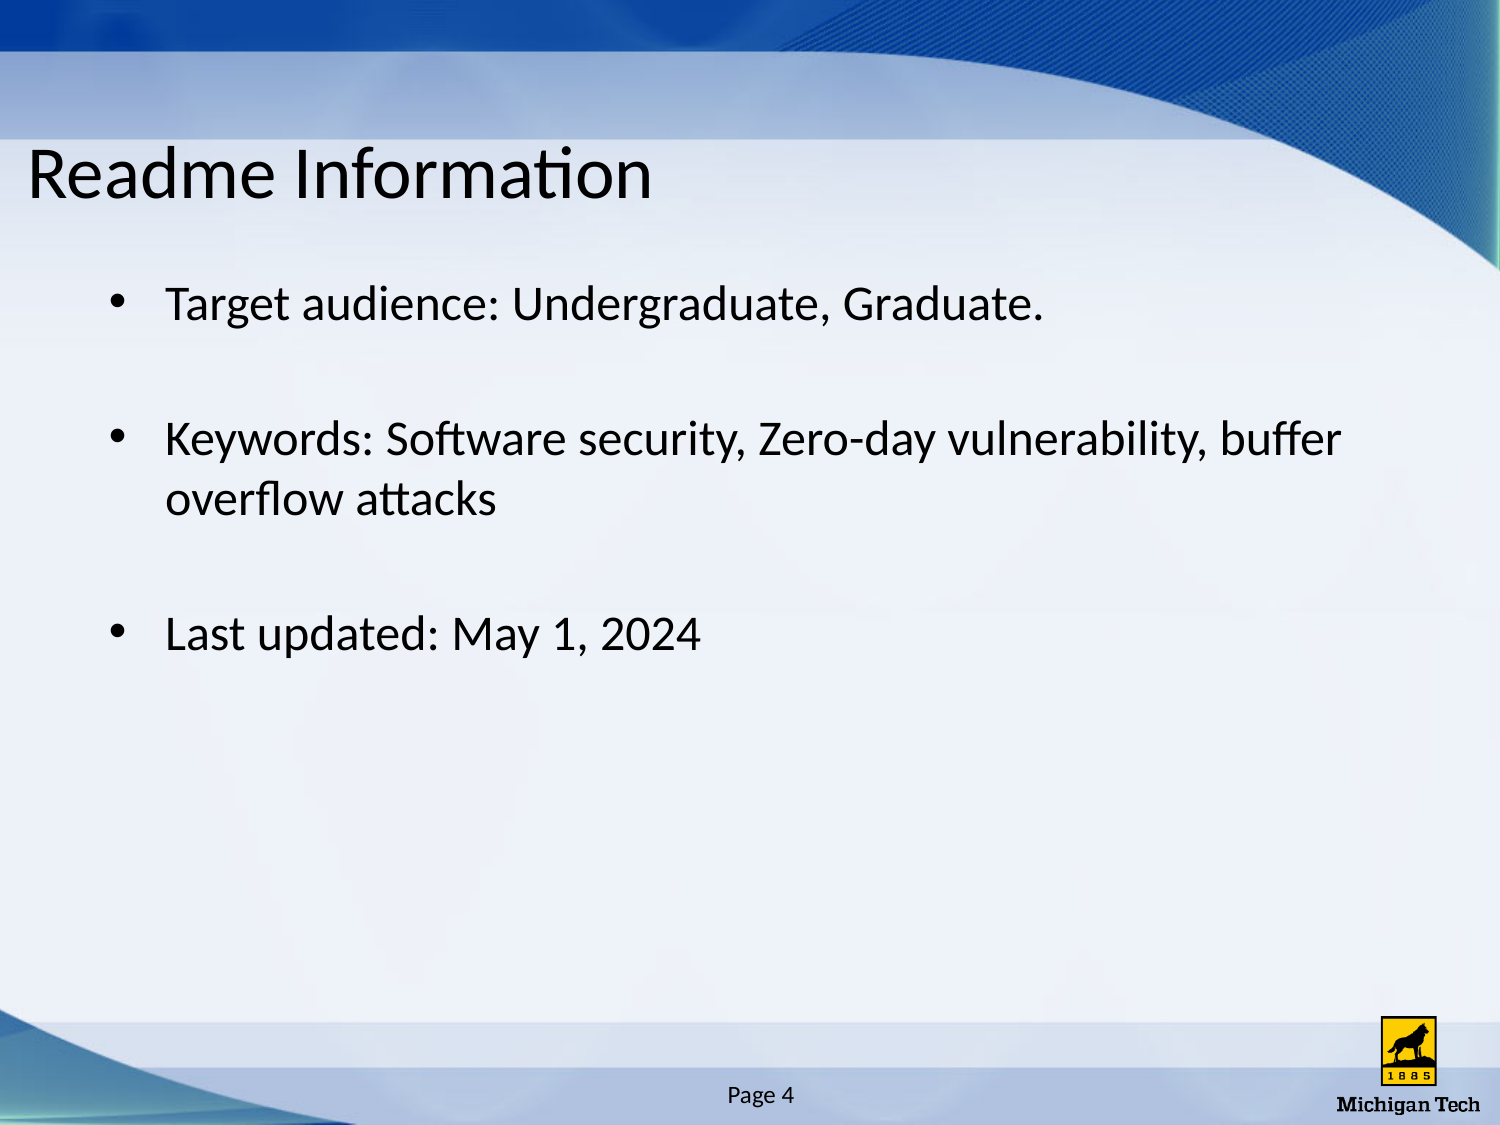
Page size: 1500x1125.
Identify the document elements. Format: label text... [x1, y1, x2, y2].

title Readme Information [12, 75, 1263, 263]
picture [0, 0, 1500, 1125]
list Target audience: Undergraduate, Graduate. Keywords: Software security, Zero-day vulnerability, buffer overflow attacks Last updated: May 1, 2024 [75, 262, 1425, 1063]
